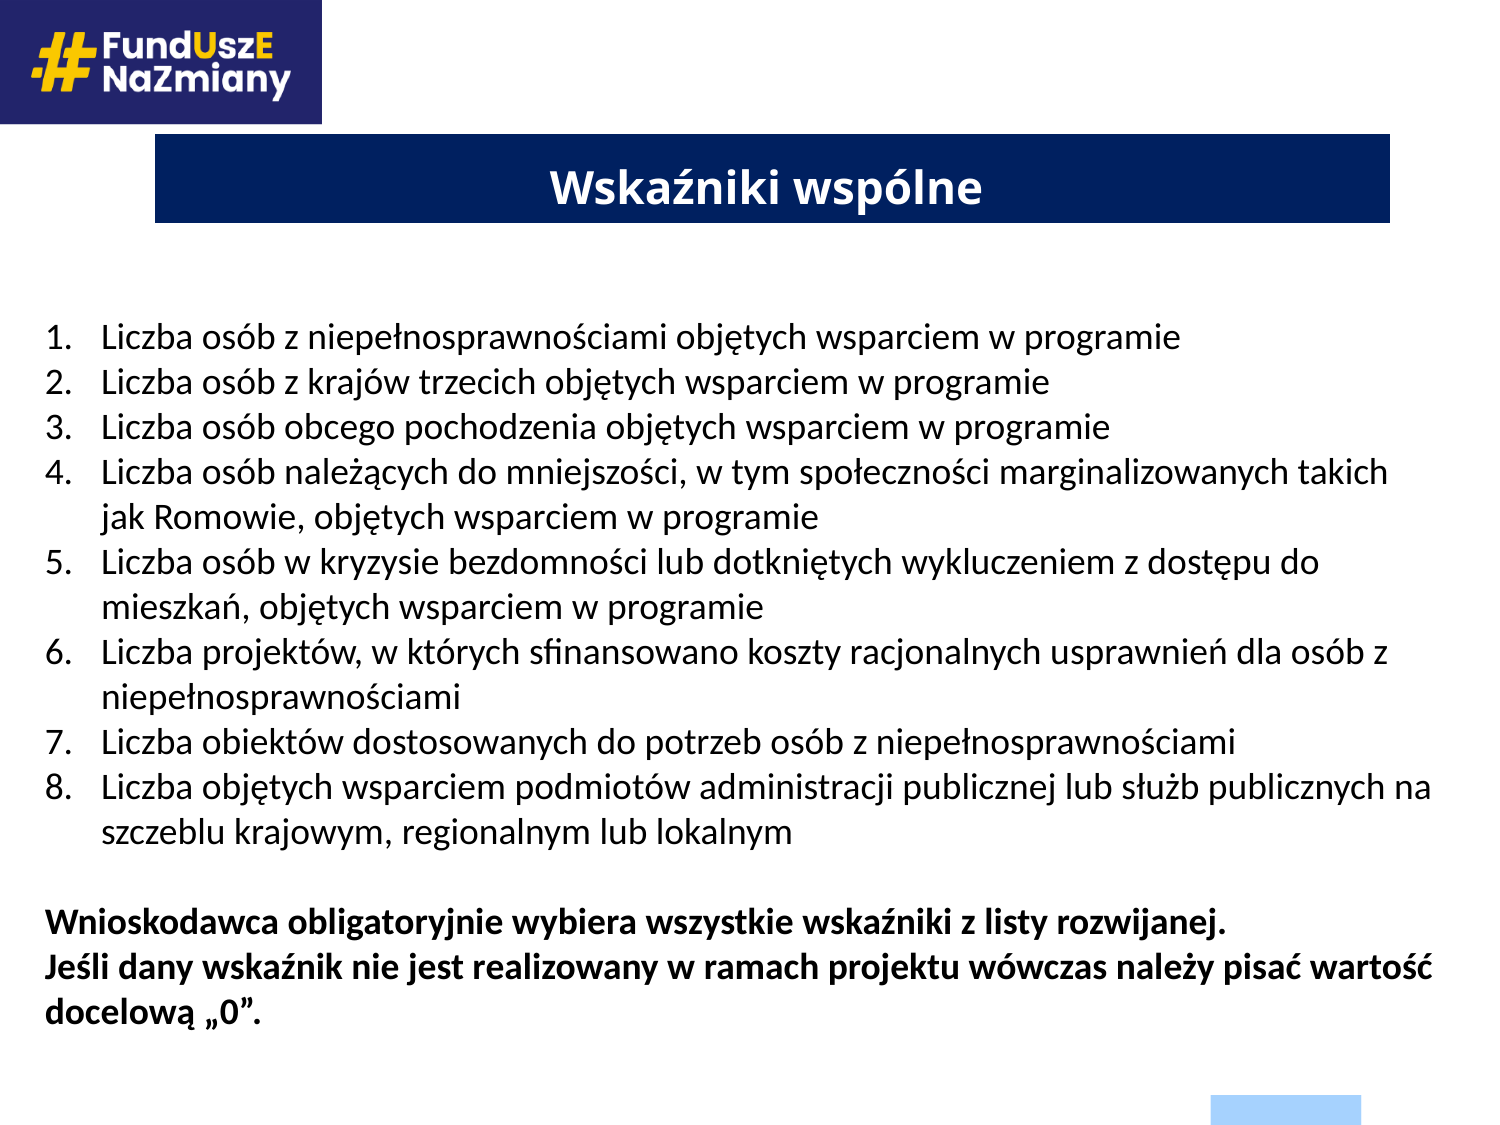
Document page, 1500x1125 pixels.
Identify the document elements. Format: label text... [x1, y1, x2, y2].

text_box Liczba osób z niepełnosprawnościami objętych wsparciem w programie Liczba osób z krajów trzecich objętych wsparciem w programie Liczba osób obcego pochodzenia objętych wsparciem w programie Liczba osób należących do mniejszości, w tym społeczności marginalizowanych takich jak Romowie, objętych wsparciem w programie Liczba osób w kryzysie bezdomności lub dotkniętych wykluczeniem z dostępu do mieszkań, objętych wsparciem w programie Liczba projektów, w których sfinansowano koszty racjonalnych usprawnień dla osób z niepełnosprawnościami Liczba obiektów dostosowanych do potrzeb osób z niepełnosprawnościami Liczba objętych wsparciem podmiotów administracji publicznej lub służb publicznych na szczeblu krajowym, regionalnym lub lokalnym Wnioskodawca obligatoryjnie wybiera wszystkie wskaźniki z listy rozwijanej. Jeśli dany wskaźnik nie jest realizowany w ramach projektu wówczas należy pisać wartość docelową „0”. [30, 304, 1450, 1040]
picture [0, 0, 1500, 1125]
text_box Wskaźniki wspólne [155, 134, 1390, 223]
